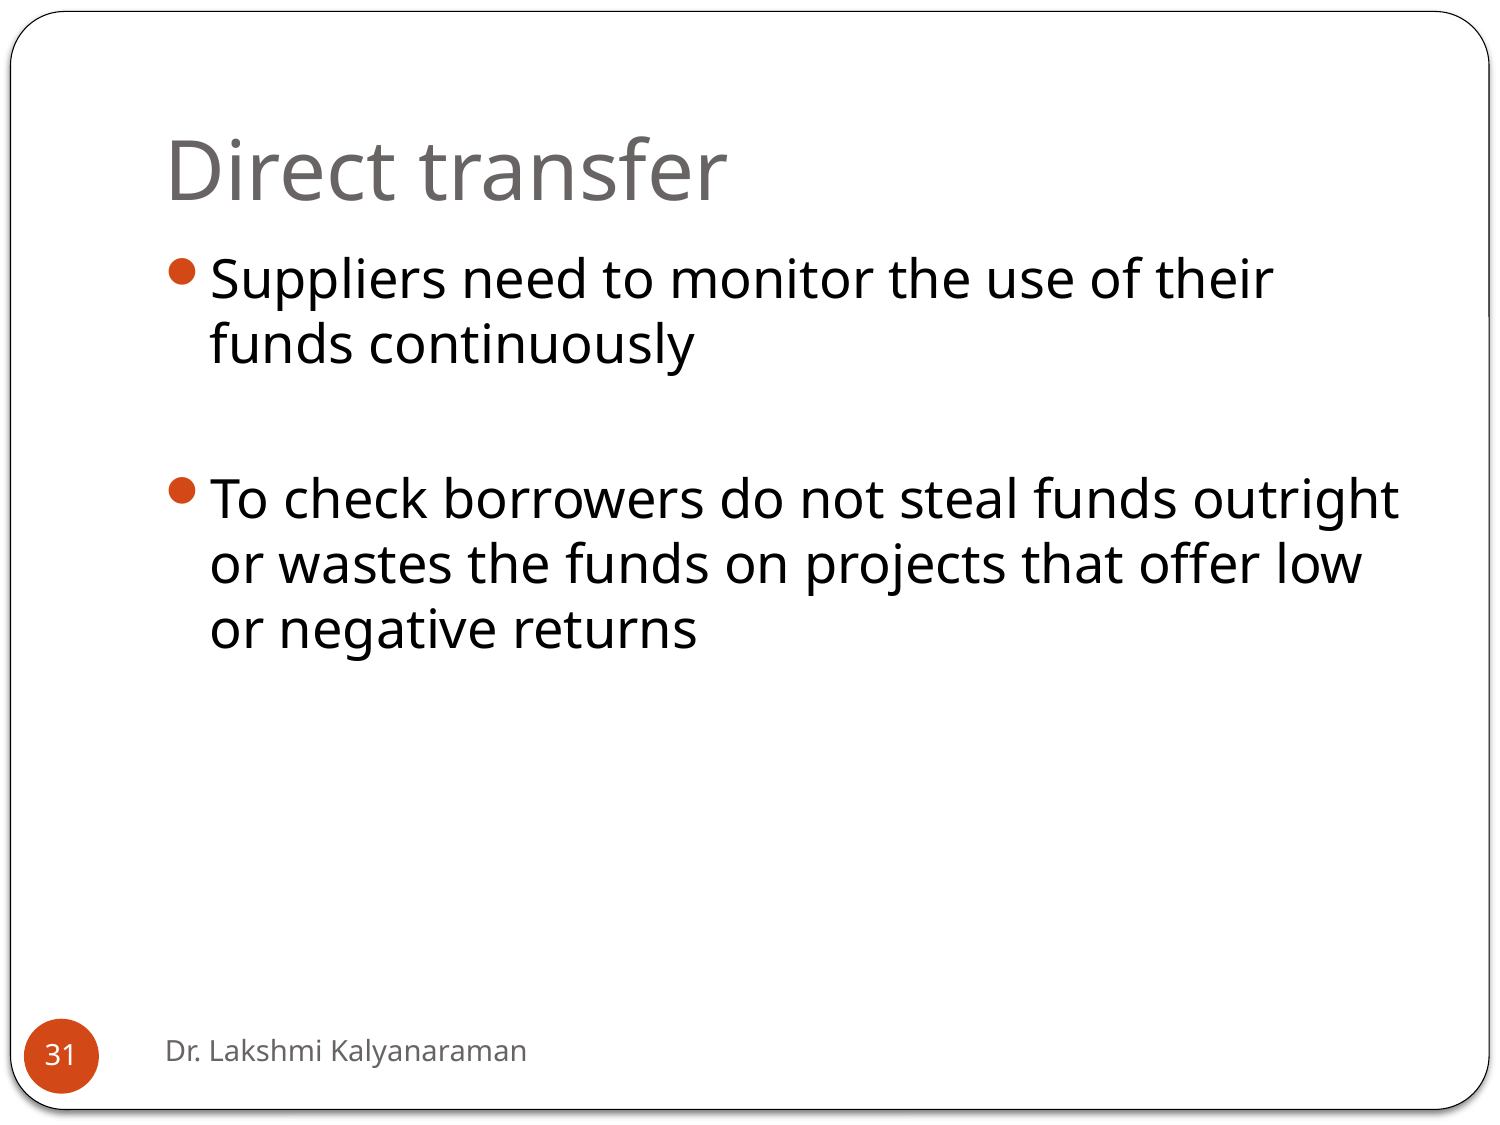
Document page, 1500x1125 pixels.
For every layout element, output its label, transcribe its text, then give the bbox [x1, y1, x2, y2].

list Suppliers need to monitor the use of their funds continuously To check borrowers do not steal funds outright or wastes the funds on projects that offer low or negative returns [150, 237, 1425, 988]
footer Dr. Lakshmi Kalyanaraman [150, 1012, 800, 1088]
slide_number 31 [23, 1018, 99, 1094]
title Direct transfer [150, 45, 1425, 233]
